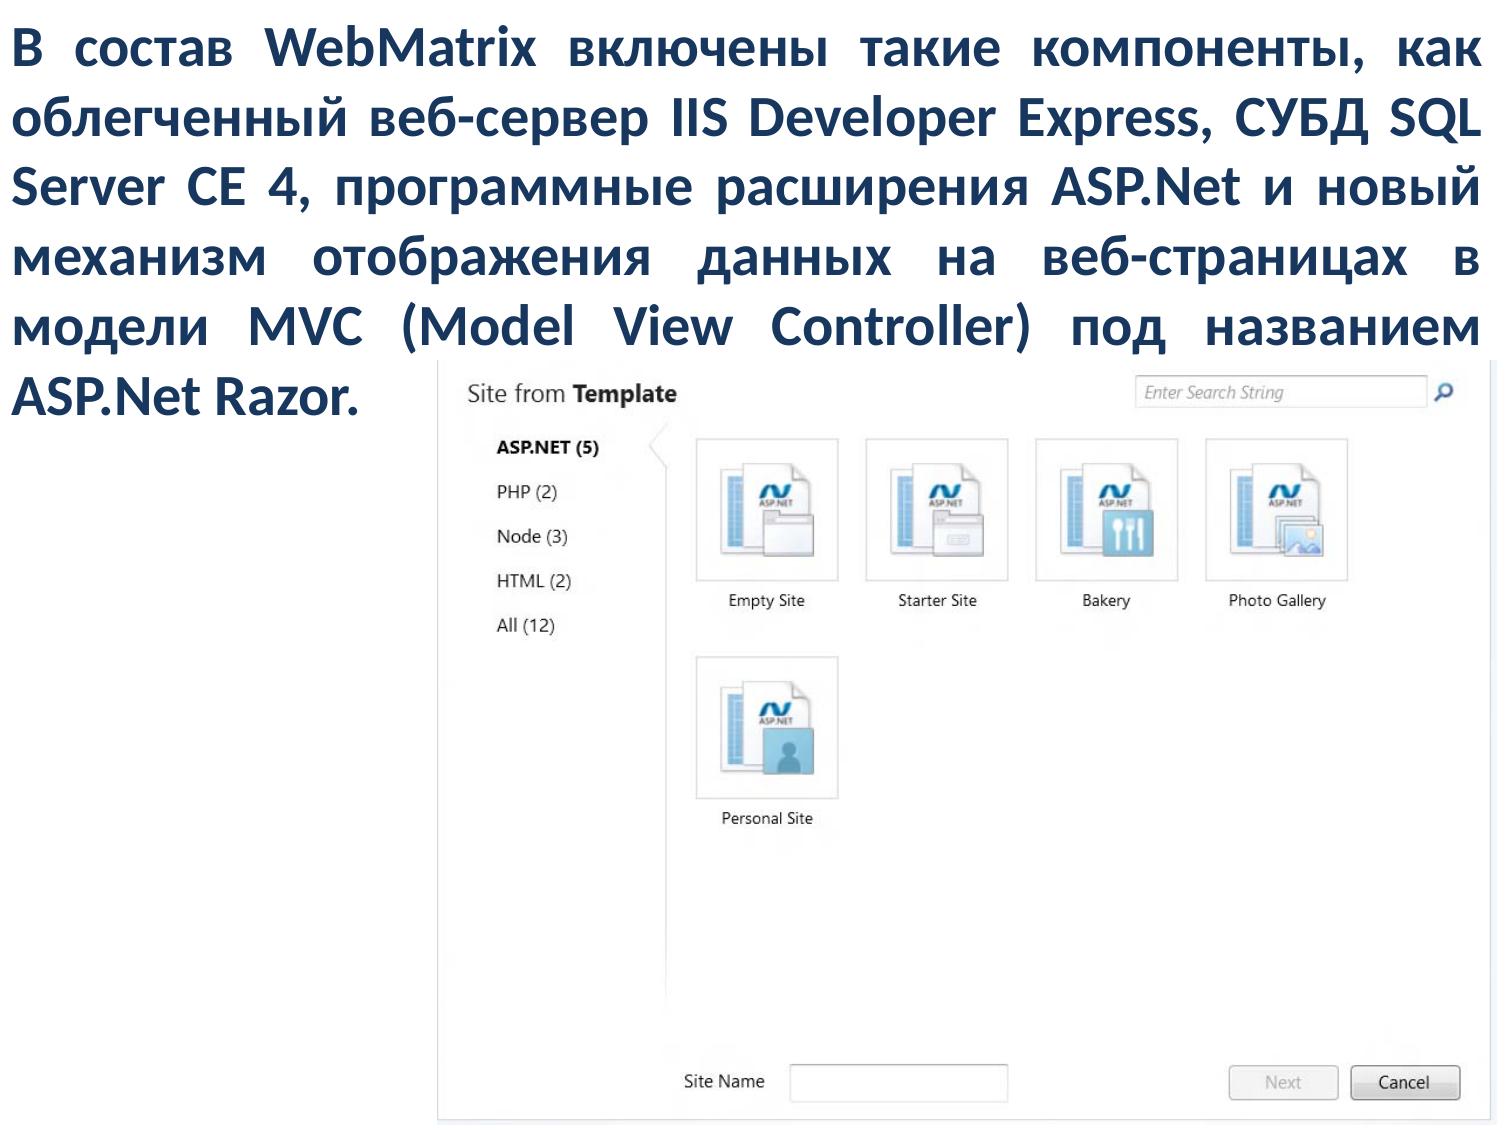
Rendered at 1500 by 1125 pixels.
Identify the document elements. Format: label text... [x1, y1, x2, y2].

text_box В состав WebMatrix включены такие компоненты, как облегченный веб-сервер IIS Developer Express, СУБД SQL Server CE 4, программные расширения ASP.Net и новый механизм отображения данных на веб-страницах в модели MVC (Model View Controller) под названием ASP.Net Razor. [0, 0, 1497, 435]
picture [437, 360, 1498, 1125]
